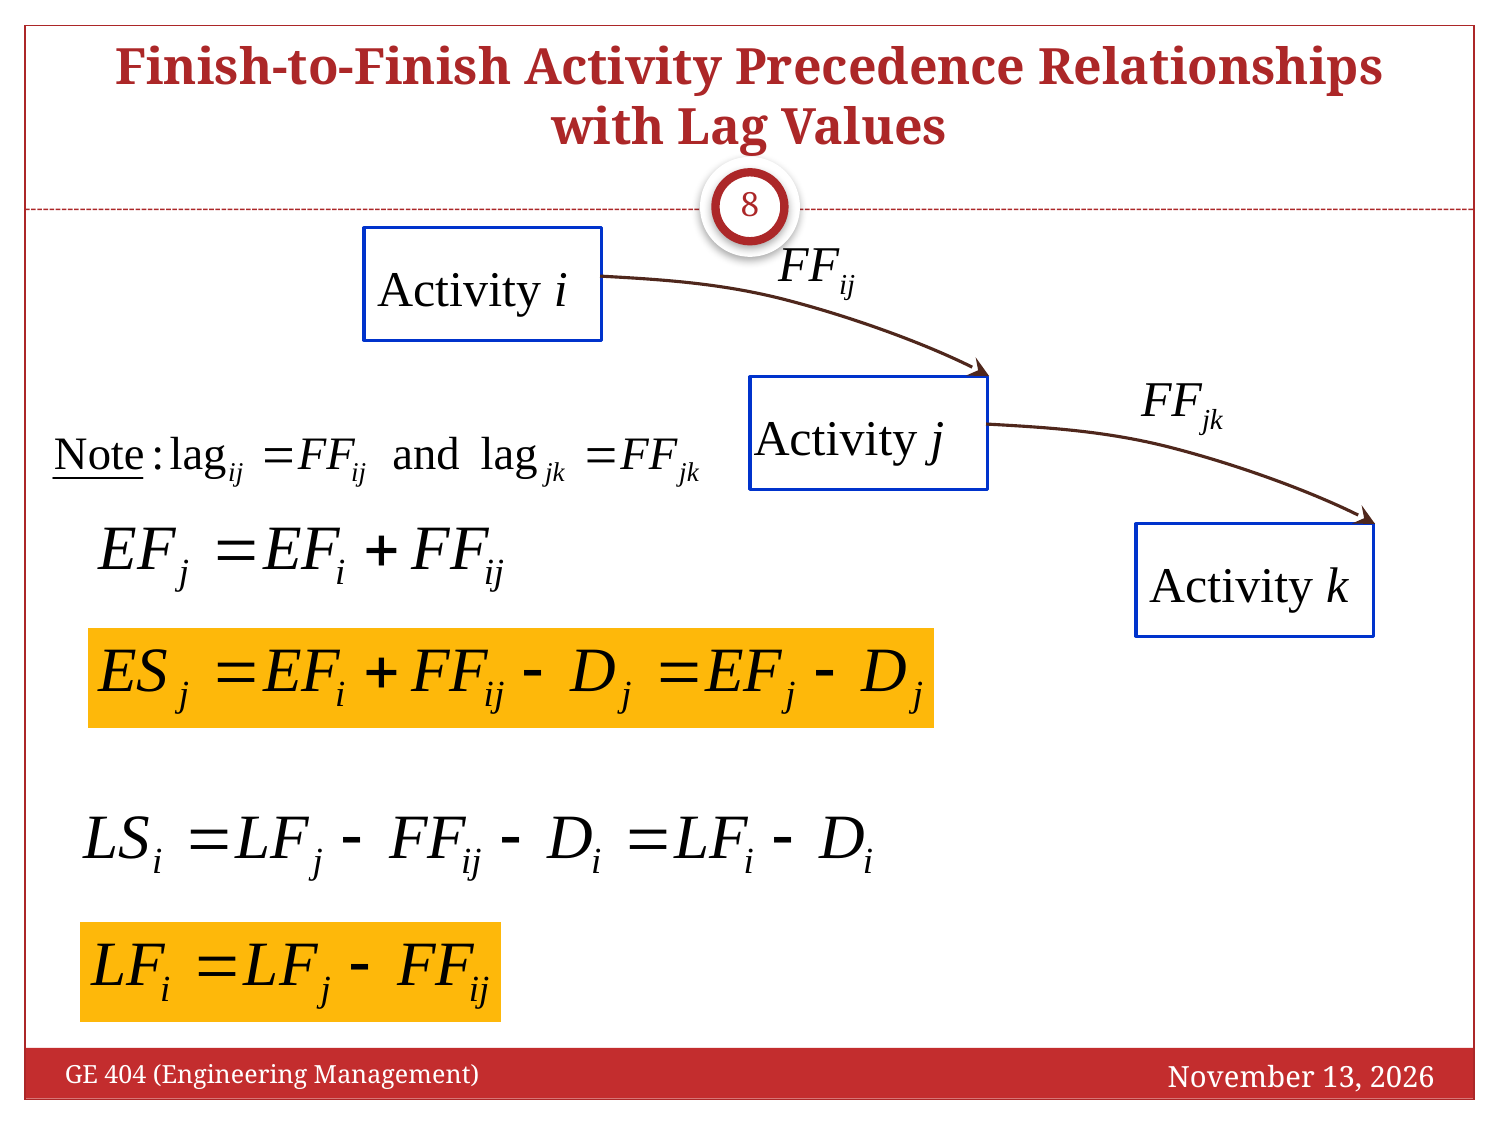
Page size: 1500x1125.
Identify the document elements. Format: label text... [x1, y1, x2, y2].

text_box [362, 224, 1376, 637]
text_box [71, 794, 888, 896]
title Finish-to-Finish Activity Precedence Relationships with Lag Values [49, 37, 1450, 162]
footer GE 404 (Engineering Management) [50, 1051, 638, 1112]
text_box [79, 921, 501, 1023]
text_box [87, 627, 935, 729]
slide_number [950, 1050, 1450, 1111]
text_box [45, 422, 710, 498]
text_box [87, 509, 355, 607]
slide_number 8 [712, 169, 788, 221]
